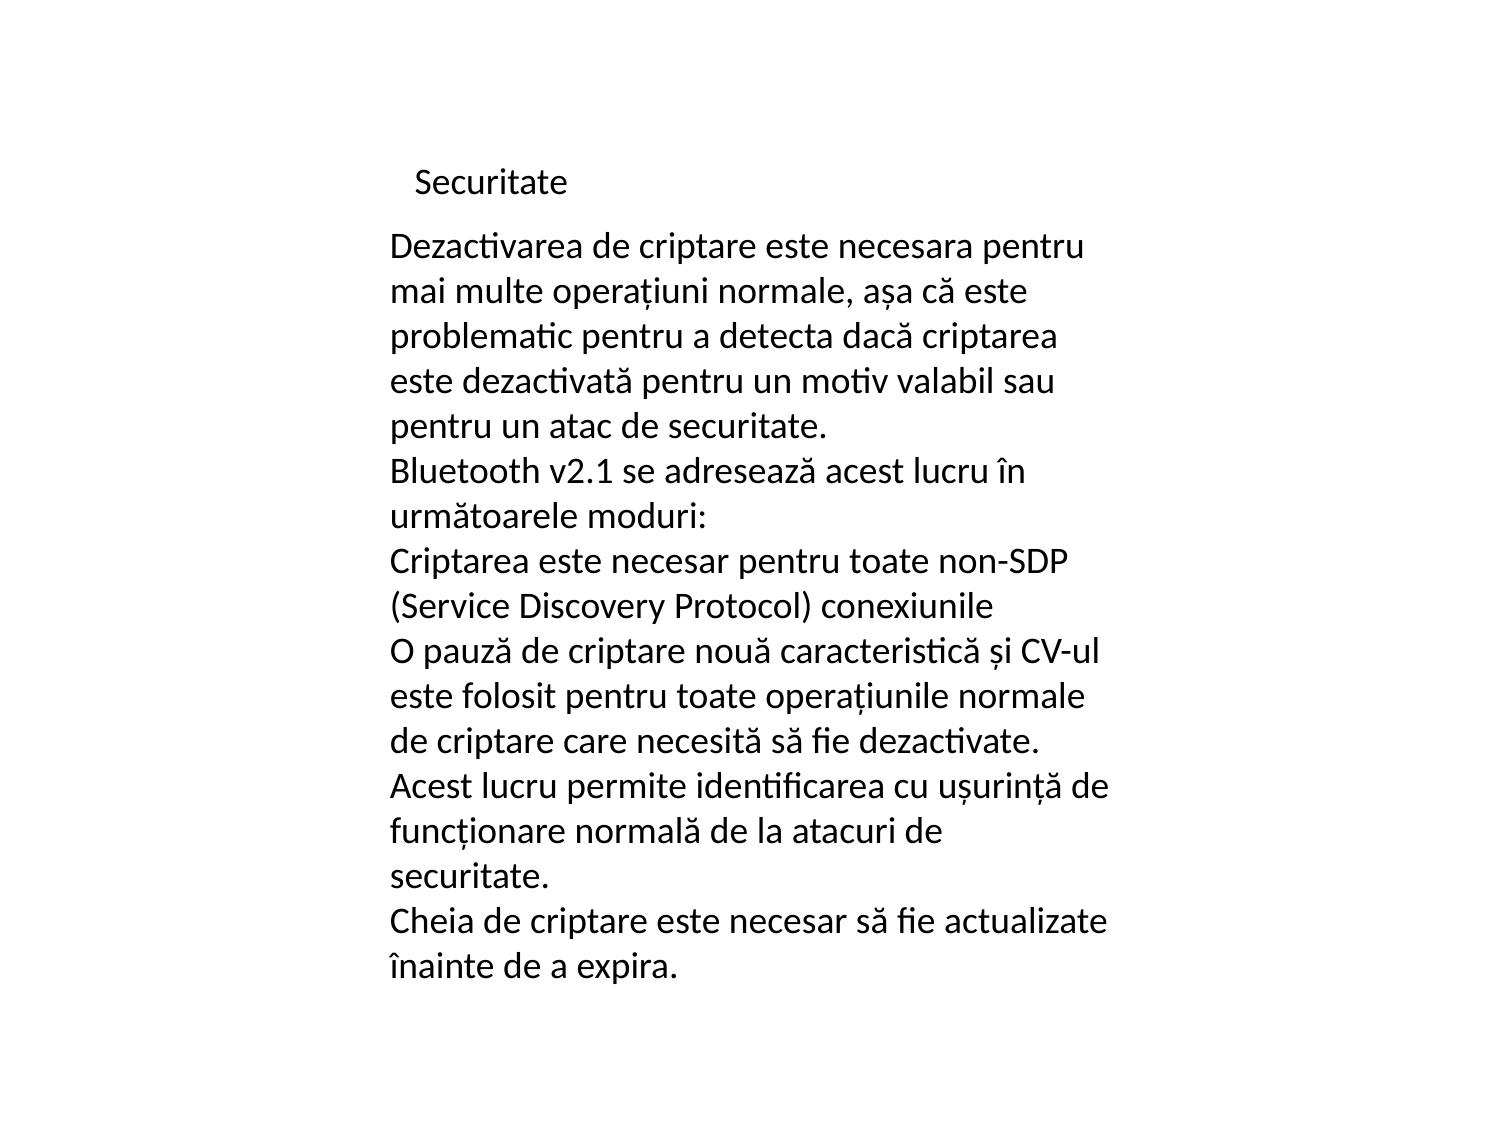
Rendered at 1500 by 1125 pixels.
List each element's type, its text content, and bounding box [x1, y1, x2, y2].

text_box Dezactivarea de criptare este necesara pentru mai multe operaţiuni normale, aşa că este problematic pentru a detecta dacă criptarea este dezactivată pentru un motiv valabil sau pentru un atac de securitate. Bluetooth v2.1 se adresează acest lucru în următoarele moduri: Criptarea este necesar pentru toate non-SDP (Service Discovery Protocol) conexiunile O pauză de criptare nouă caracteristică şi CV-ul este folosit pentru toate operaţiunile normale de criptare care necesită să fie dezactivate. Acest lucru permite identificarea cu uşurinţă de funcţionare normală de la atacuri de securitate. Cheia de criptare este necesar să fie actualizate înainte de a expira. [374, 214, 1125, 994]
text_box Securitate [399, 149, 700, 210]
